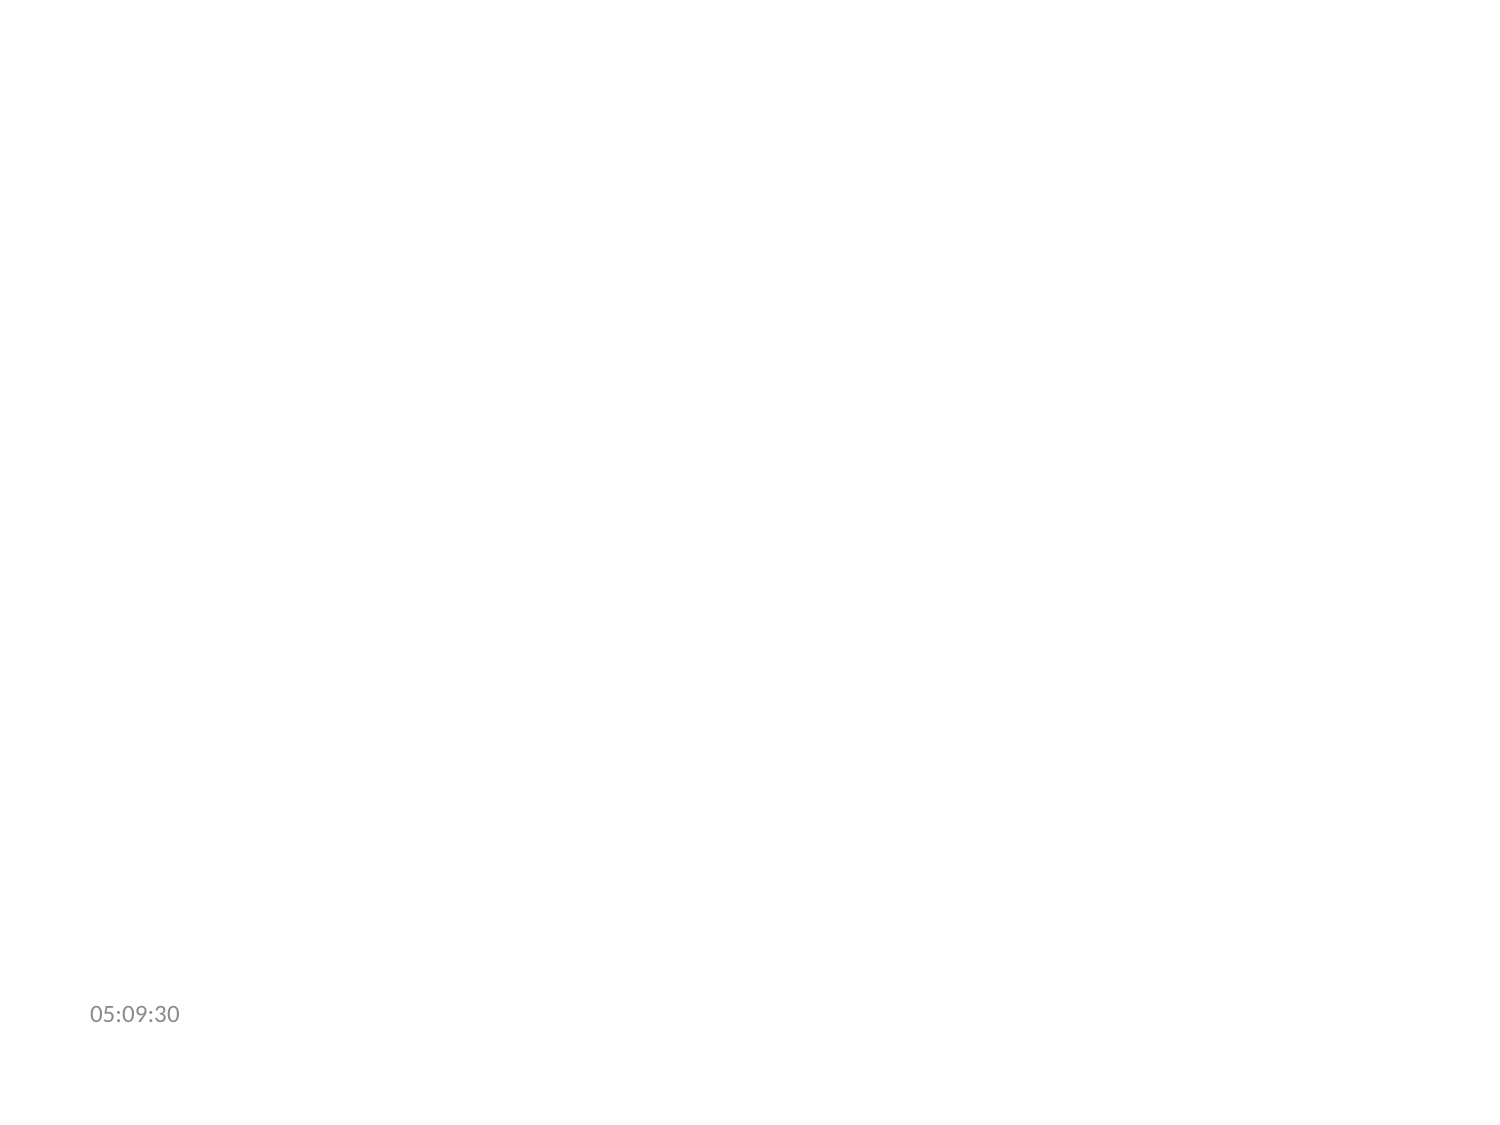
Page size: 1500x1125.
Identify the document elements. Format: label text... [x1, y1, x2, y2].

text_box 15:35:09 [75, 982, 425, 1043]
